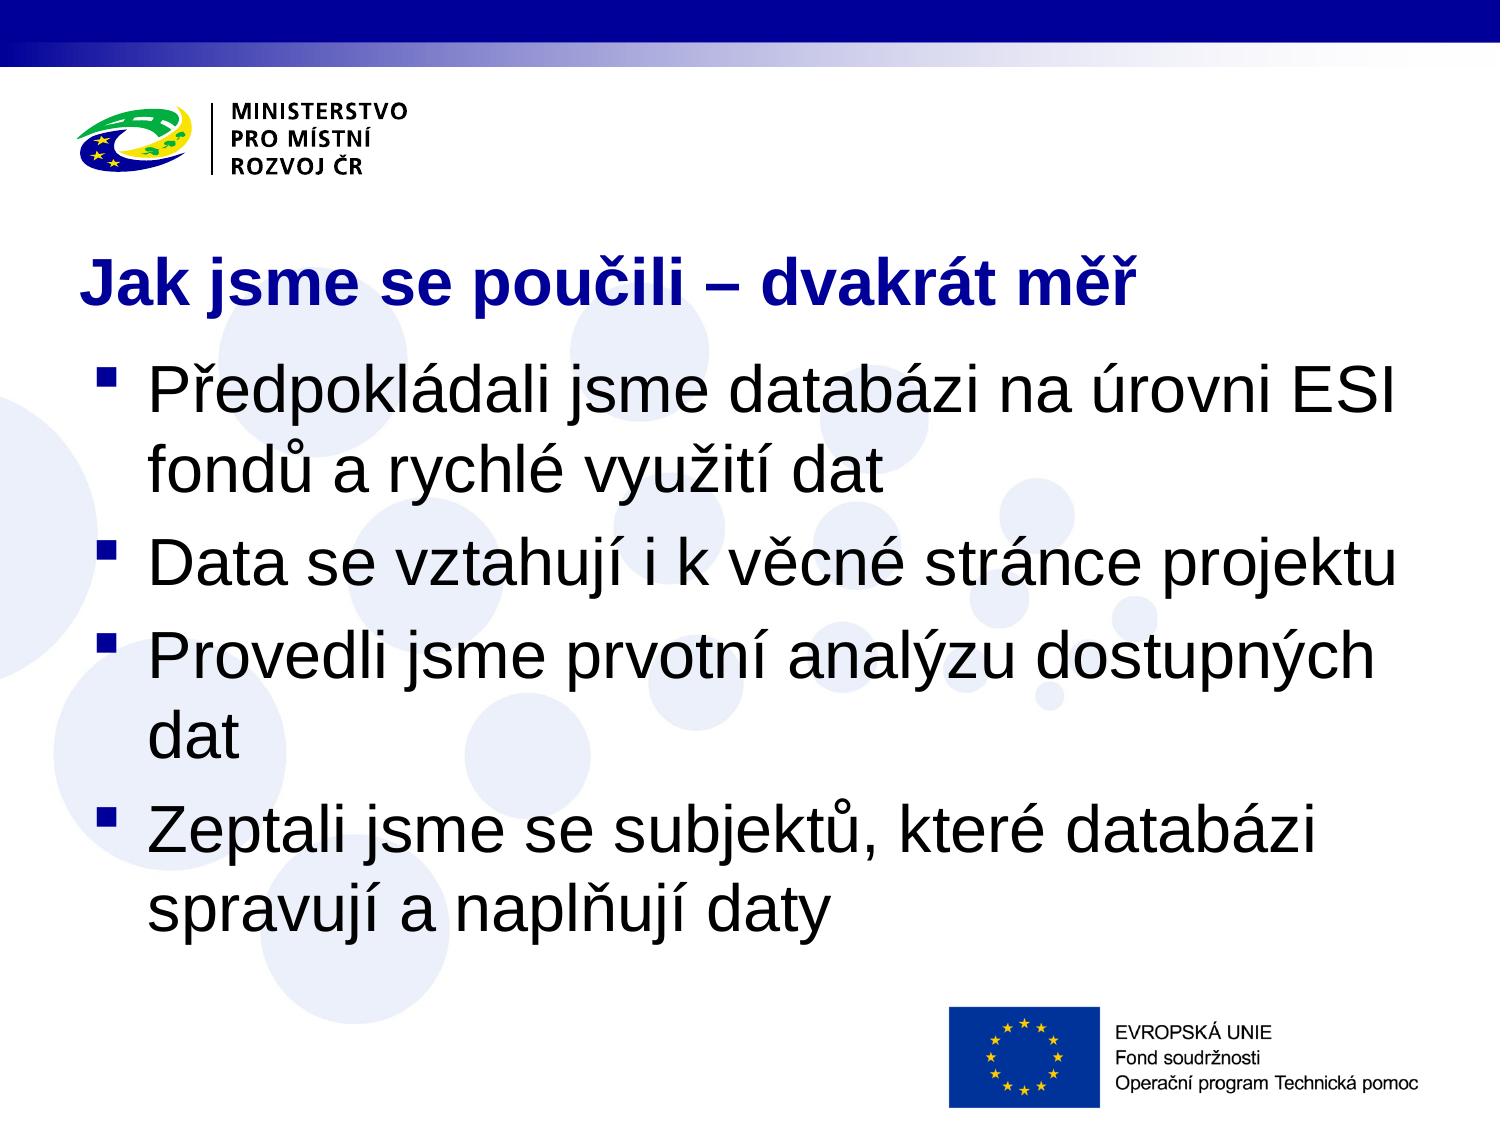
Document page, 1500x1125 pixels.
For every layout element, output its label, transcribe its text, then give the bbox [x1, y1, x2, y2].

list Předpokládali jsme databázi na úrovni ESI fondů a rychlé využití dat Data se vztahují i k věcné stránce projektu Provedli jsme prvotní analýzu dostupných dat Zeptali jsme se subjektů, které databázi spravují a naplňují daty [76, 338, 1427, 976]
picture [0, 267, 1452, 1125]
title Jak jsme se poučili – dvakrát měř [64, 231, 1425, 315]
